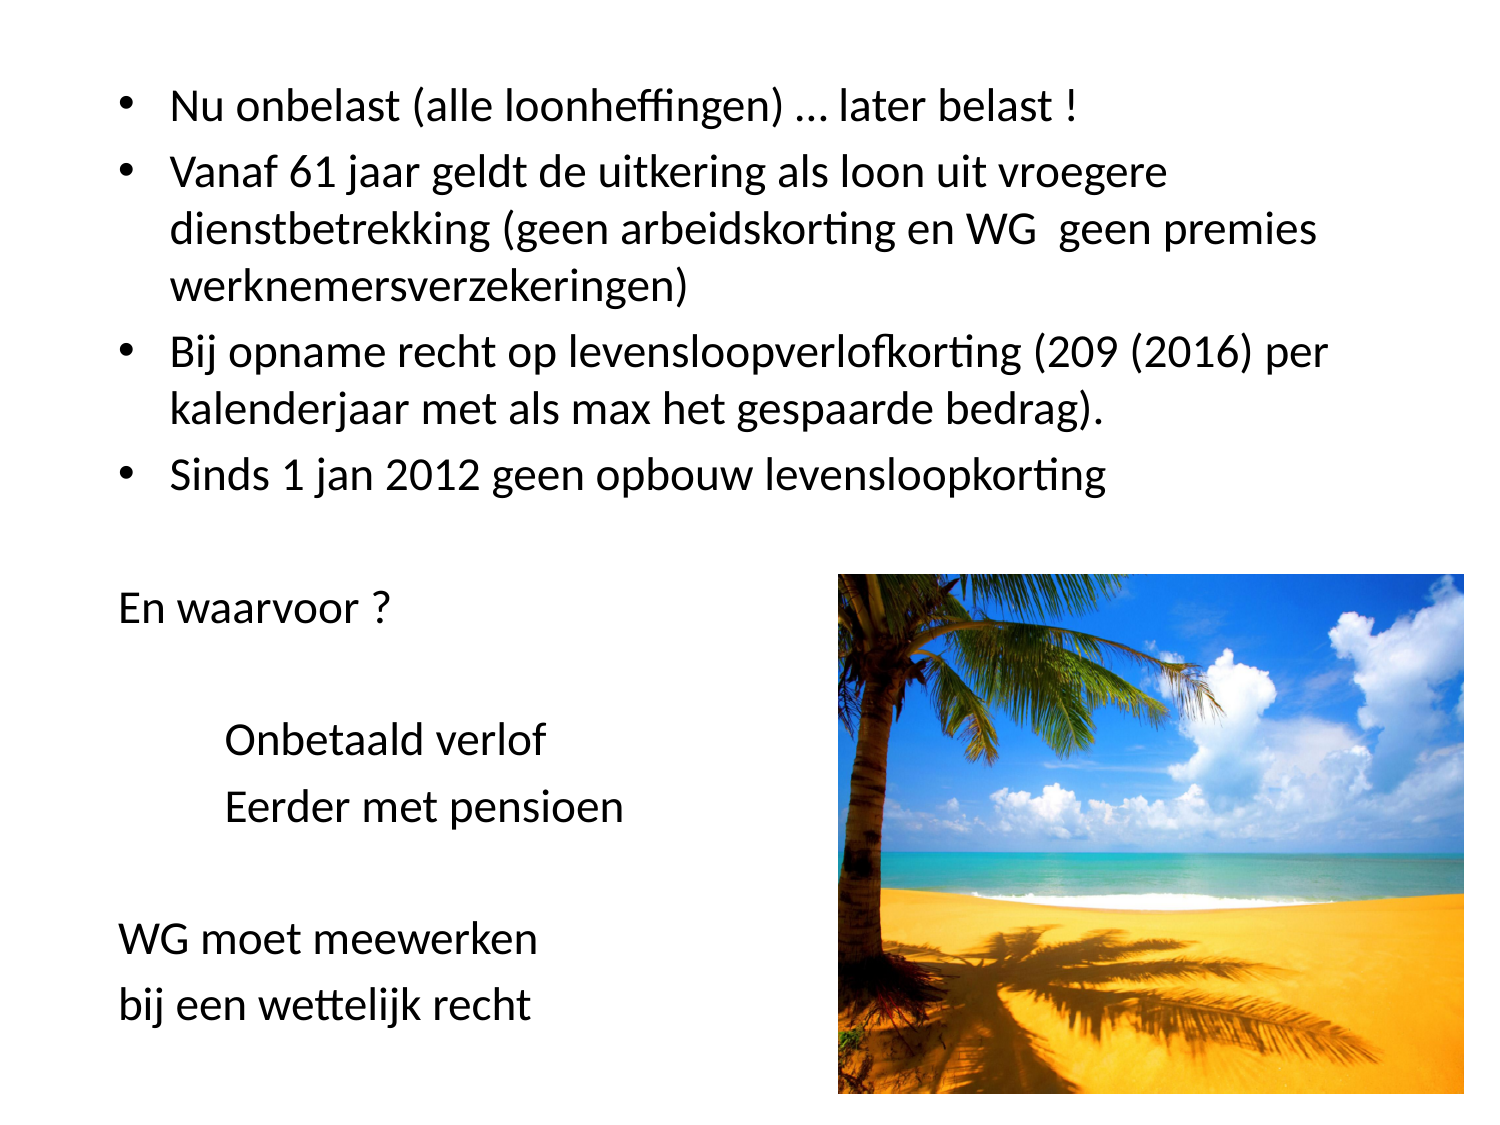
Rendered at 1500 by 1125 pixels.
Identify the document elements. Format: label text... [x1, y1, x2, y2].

picture [837, 574, 1465, 1095]
list Nu onbelast (alle loonheffingen) … later belast ! Vanaf 61 jaar geldt de uitkering als loon uit vroegere dienstbetrekking (geen arbeidskorting en WG geen premies werknemersverzekeringen) Bij opname recht op levensloopverlofkorting (209 (2016) per kalenderjaar met als max het gespaarde bedrag). Sinds 1 jan 2012 geen opbouw levensloopkorting En waarvoor ? Onbetaald verlof Eerder met pensioen WG moet meewerken bij een wettelijk recht [103, 66, 1436, 1047]
